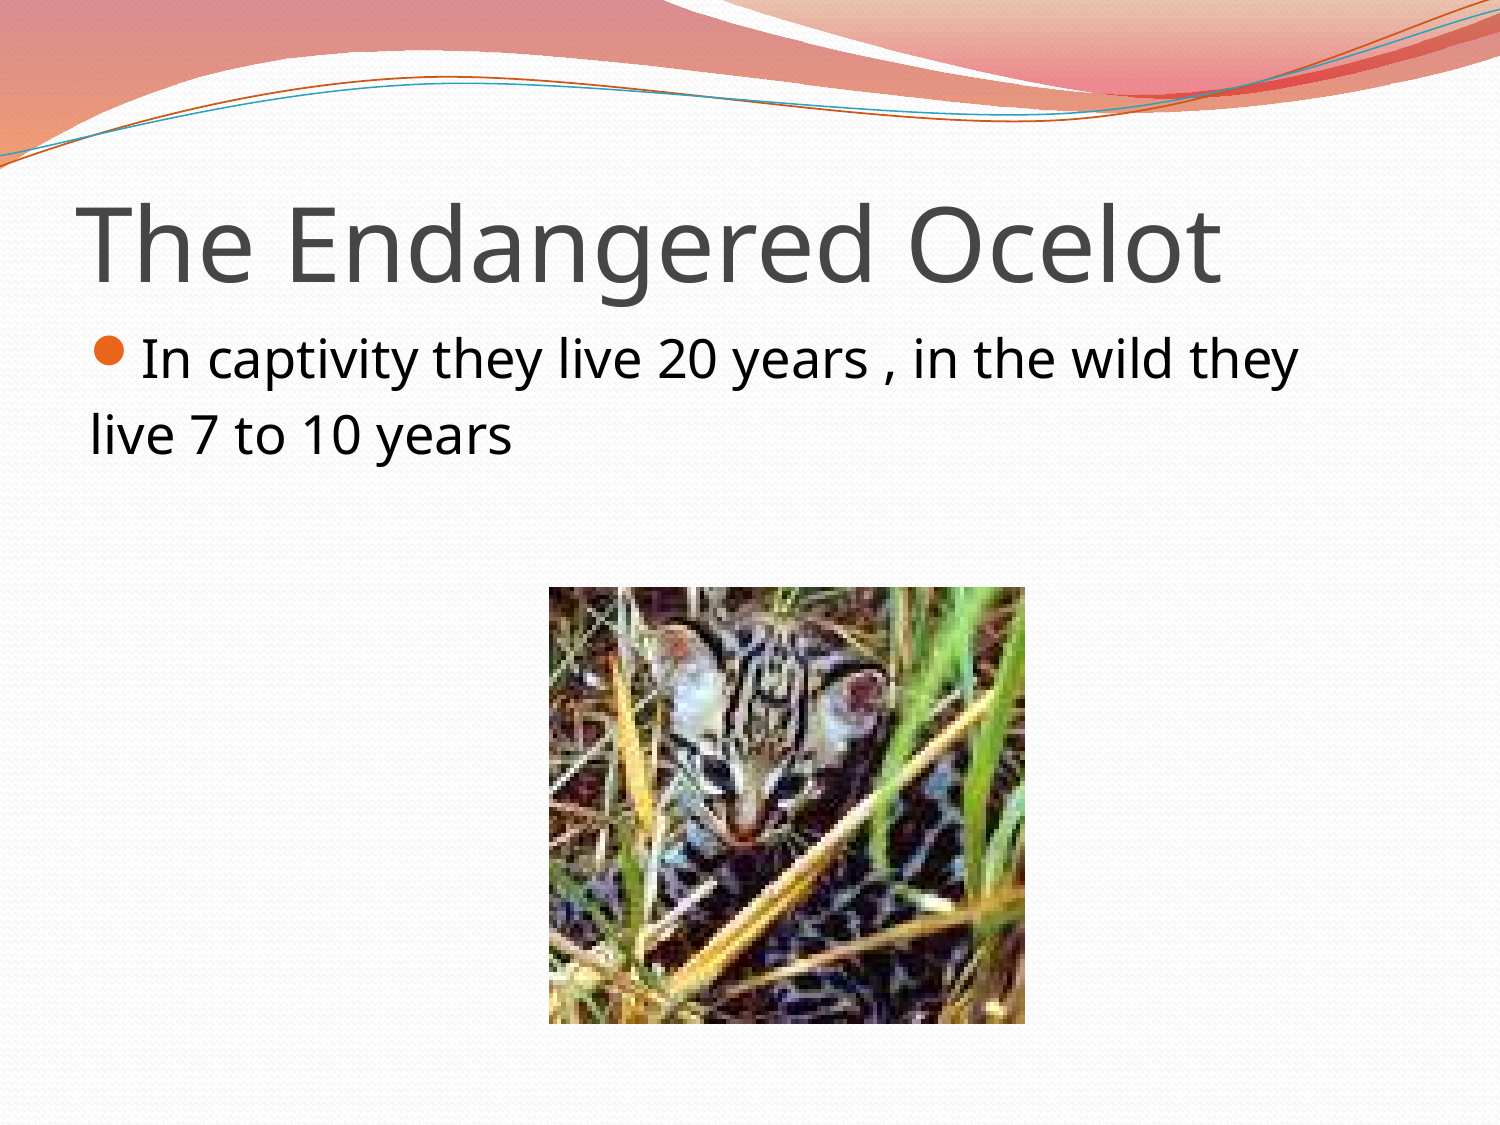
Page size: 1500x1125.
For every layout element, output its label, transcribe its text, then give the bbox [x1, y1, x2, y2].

title The Endangered Ocelot [75, 115, 1425, 303]
list In captivity they live 20 years , in the wild they live 7 to 10 years [75, 317, 1425, 1038]
picture [549, 587, 1026, 1024]
